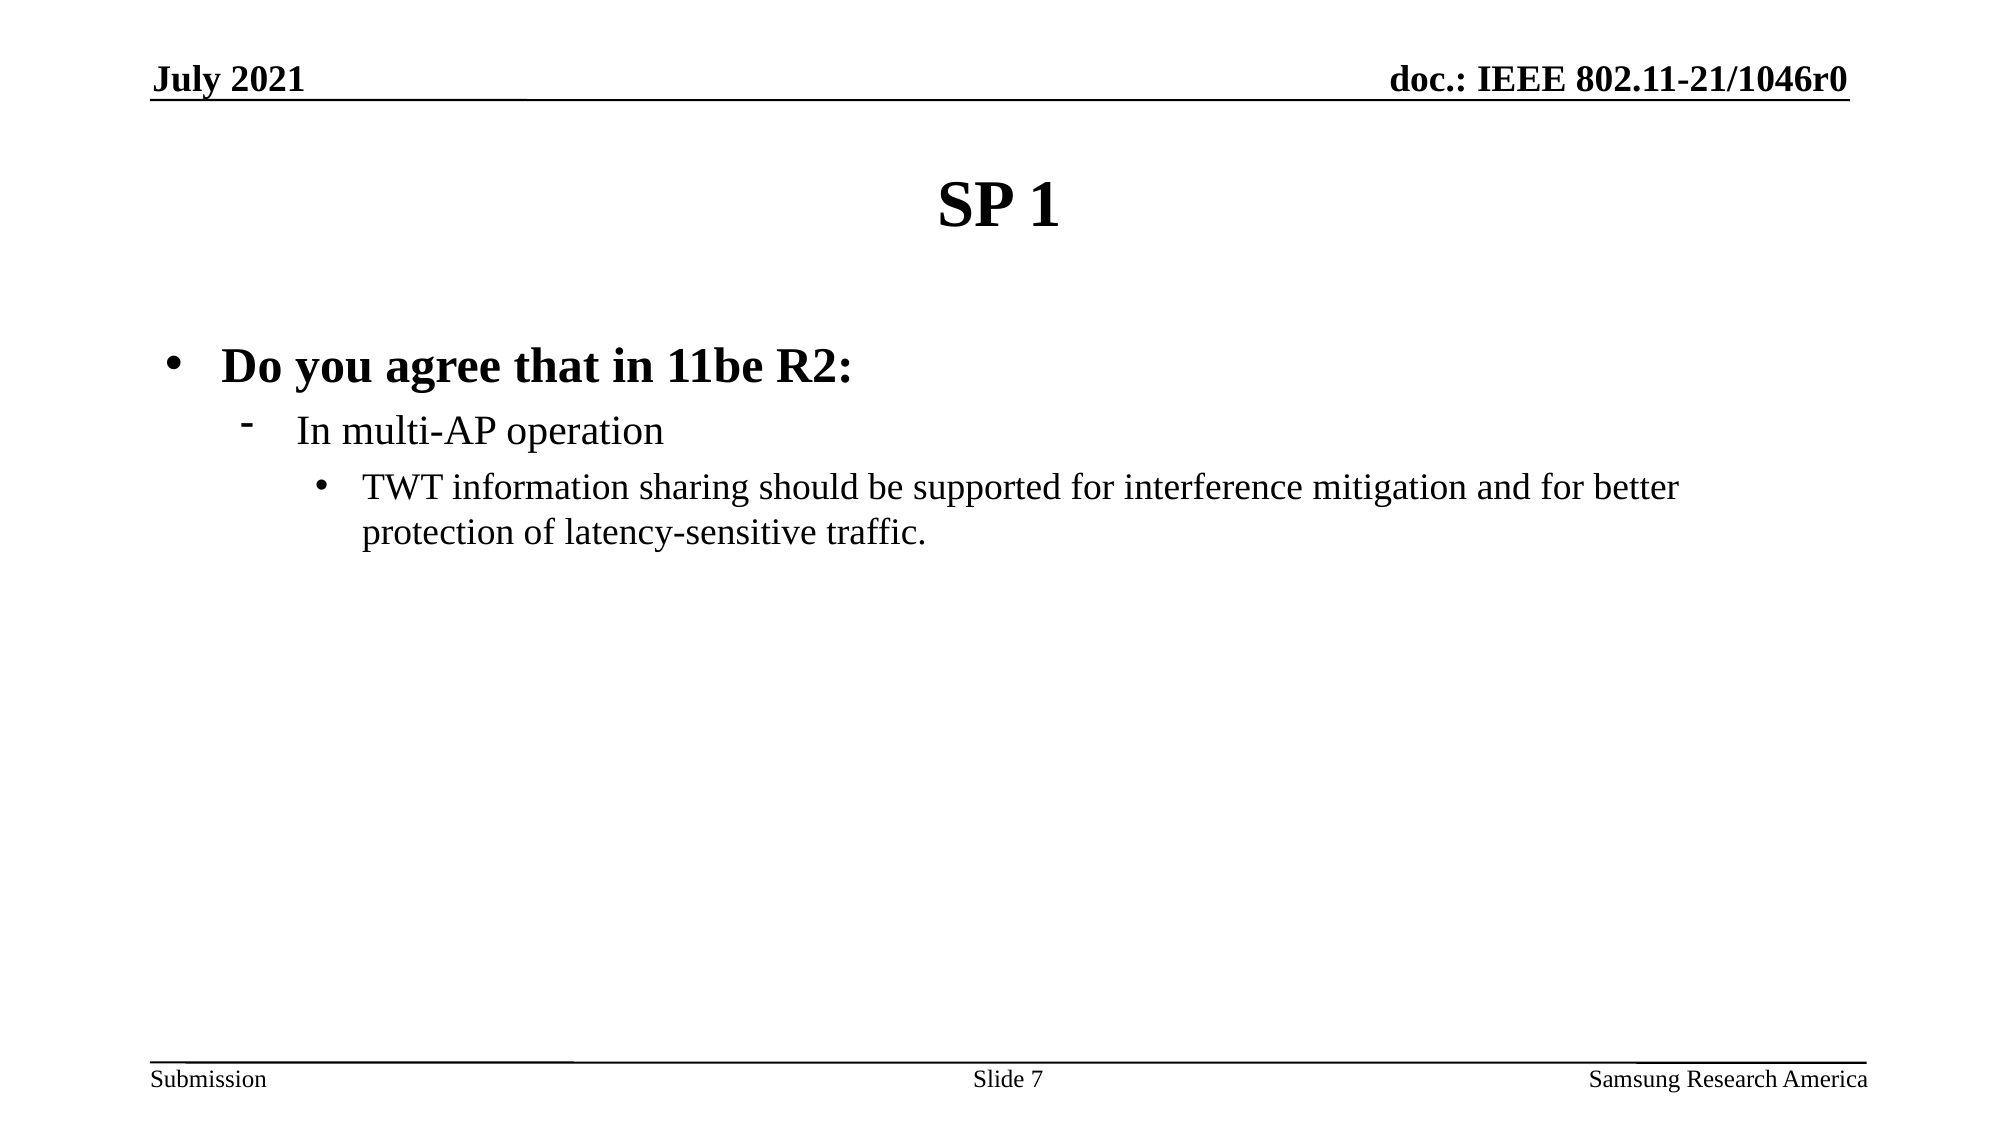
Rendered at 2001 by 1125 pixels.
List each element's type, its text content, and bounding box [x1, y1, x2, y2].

slide_number Slide 7 [950, 1061, 1067, 1123]
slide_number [152, 54, 563, 100]
list Do you agree that in 11be R2: In multi-AP operation TWT information sharing should be supported for interference mitigation and for better protection of latency-sensitive traffic. [149, 324, 1850, 1000]
footer Samsung Research America [1171, 1061, 1869, 1093]
title SP 1 [149, 112, 1850, 288]
